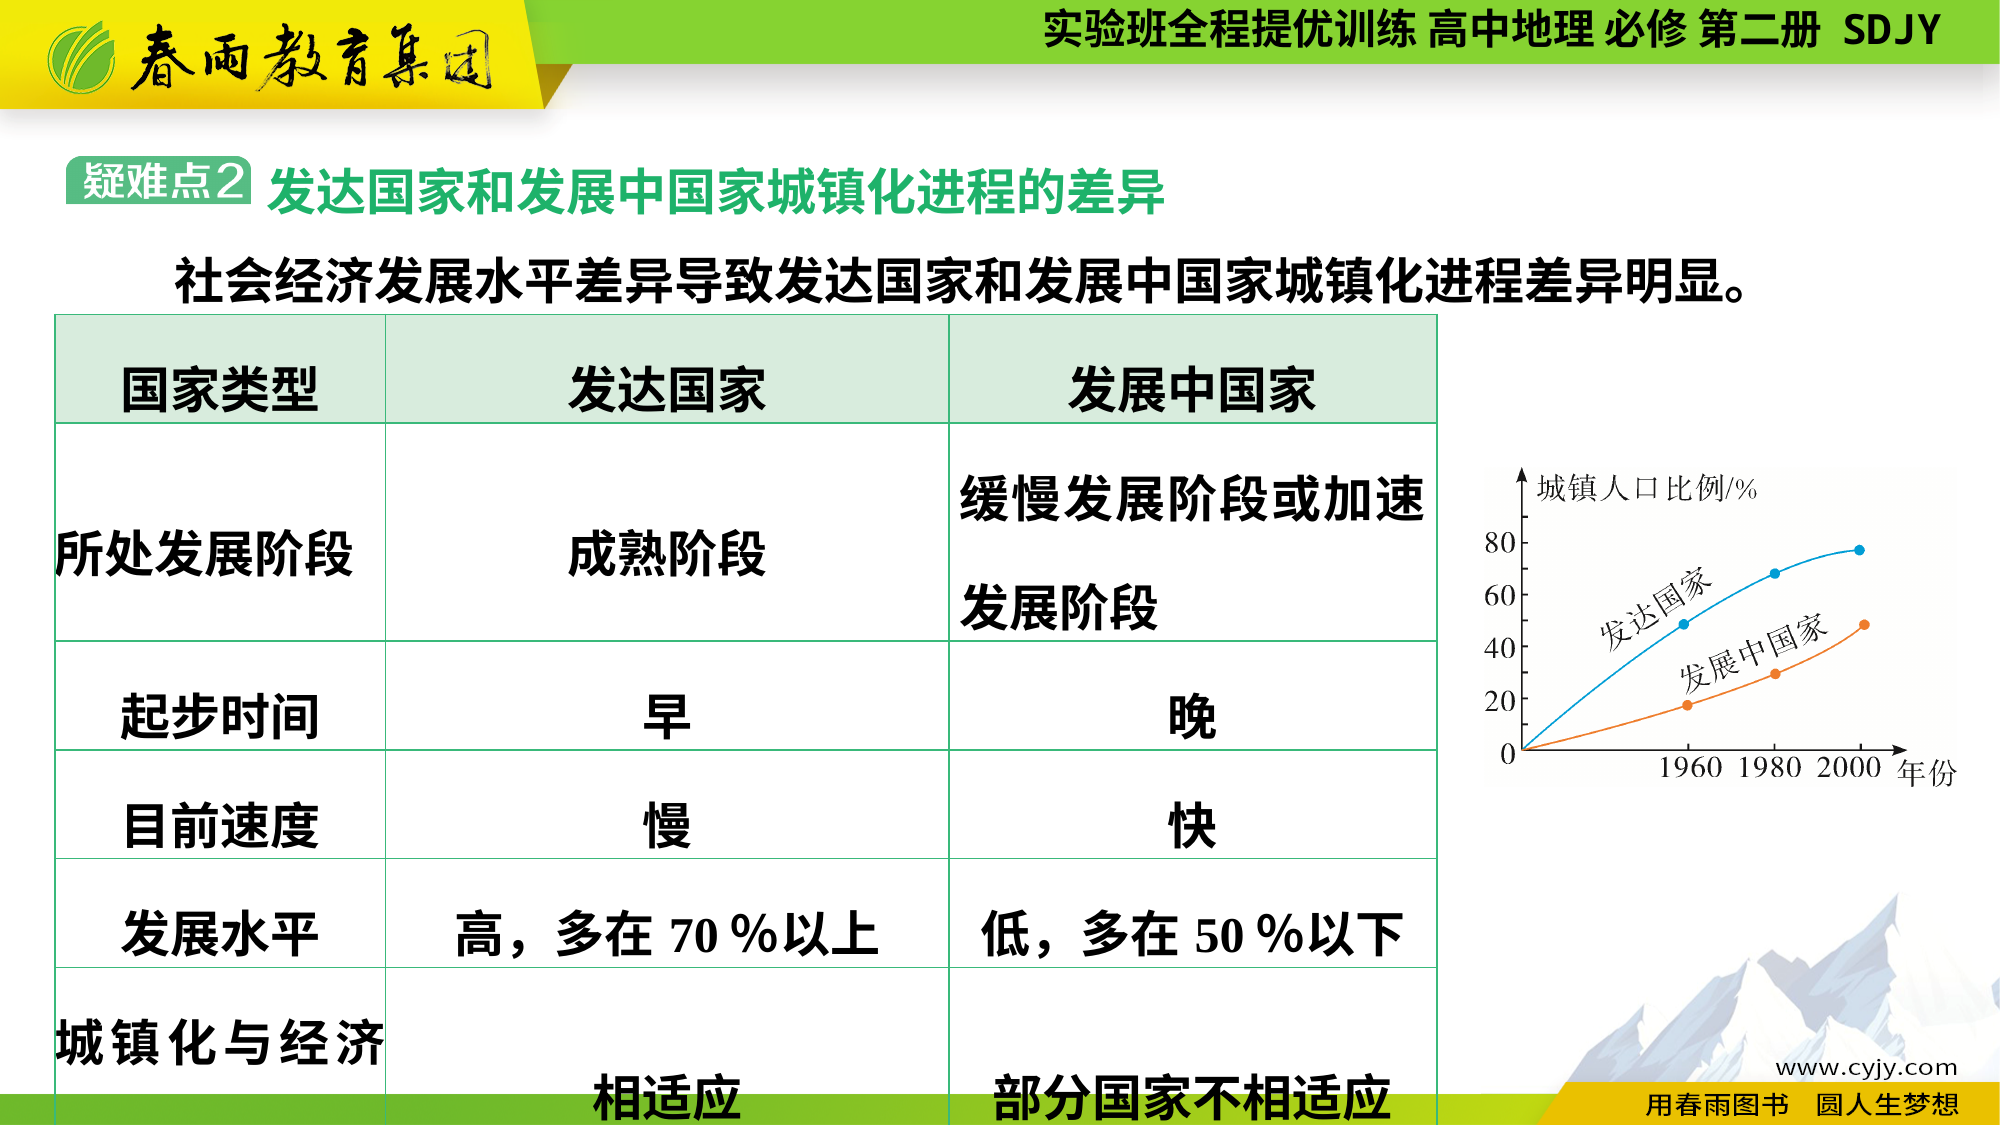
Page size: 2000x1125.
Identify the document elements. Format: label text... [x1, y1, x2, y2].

picture [0, 0, 2000, 1125]
list 发达国家和发展中国家城镇化进程的差异 社会经济发展水平差异导致发达国家和发展中国家城镇化进程差异明显。 [59, 122, 1944, 320]
table_cell 部分国家不相适应 [950, 968, 1436, 1125]
table_cell 高，多在70％以上 [386, 859, 948, 967]
table_cell 起步时间 [56, 642, 385, 749]
table_cell 成熟阶段 [386, 424, 948, 640]
table_cell 低，多在50％以下 [950, 859, 1436, 967]
table_cell 晚 [950, 642, 1436, 749]
table_cell 所处发展阶段 [56, 424, 385, 640]
table_cell 慢 [386, 751, 948, 858]
table_cell 相适应 [386, 968, 948, 1125]
table_header 国家类型 [56, 315, 385, 422]
table_cell 城镇化与经济发展 [56, 968, 385, 1125]
picture [66, 156, 251, 209]
table_cell 早 [386, 642, 948, 749]
table_cell 缓慢发展阶段或加速发展阶段 [950, 424, 1436, 640]
table_cell 目前速度 [56, 751, 385, 858]
table_cell 快 [950, 751, 1436, 858]
table_header 发展中国家 [950, 315, 1436, 422]
table_cell 发展水平 [56, 859, 385, 967]
table_header 发达国家 [386, 315, 948, 422]
